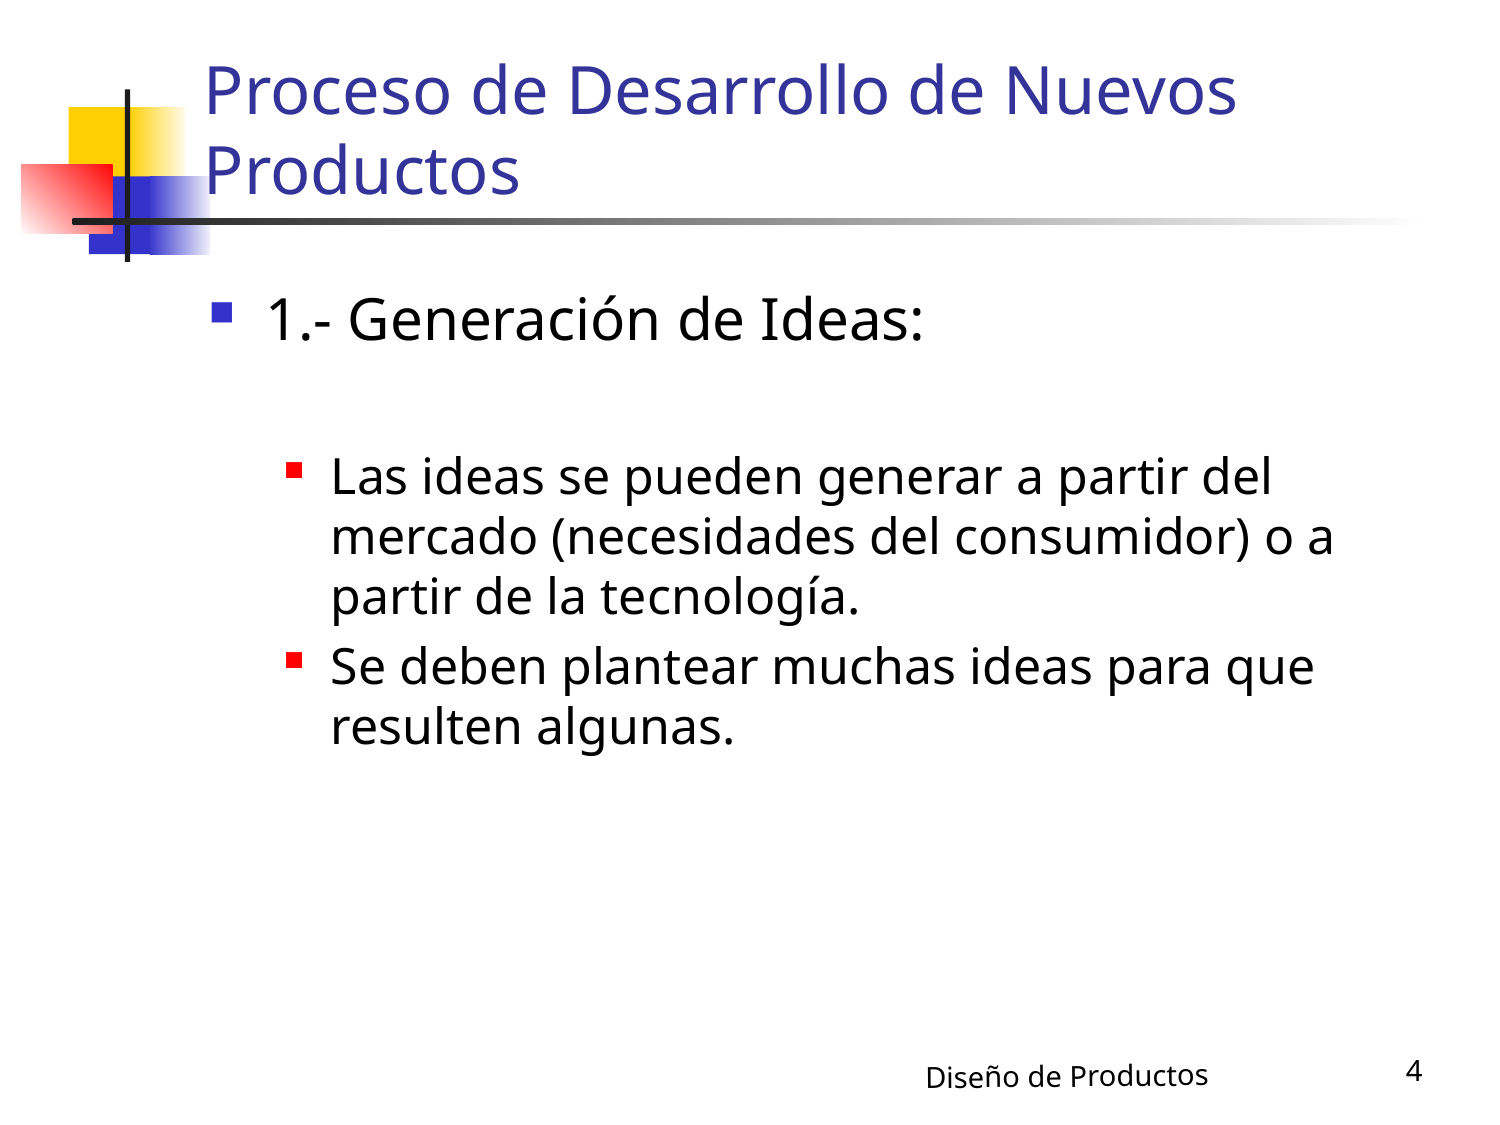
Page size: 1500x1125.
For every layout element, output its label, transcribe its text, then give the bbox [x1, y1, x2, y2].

title Proceso de Desarrollo de Nuevos Productos [188, 27, 1468, 216]
slide_number 4 [1124, 1024, 1438, 1101]
footer Diseño de Productos [794, 1028, 1422, 1109]
list 1.- Generación de Ideas: Las ideas se pueden generar a partir del mercado (necesidades del consumidor) o a partir de la tecnología. Se deben plantear muchas ideas para que resulten algunas. [193, 274, 1470, 1007]
